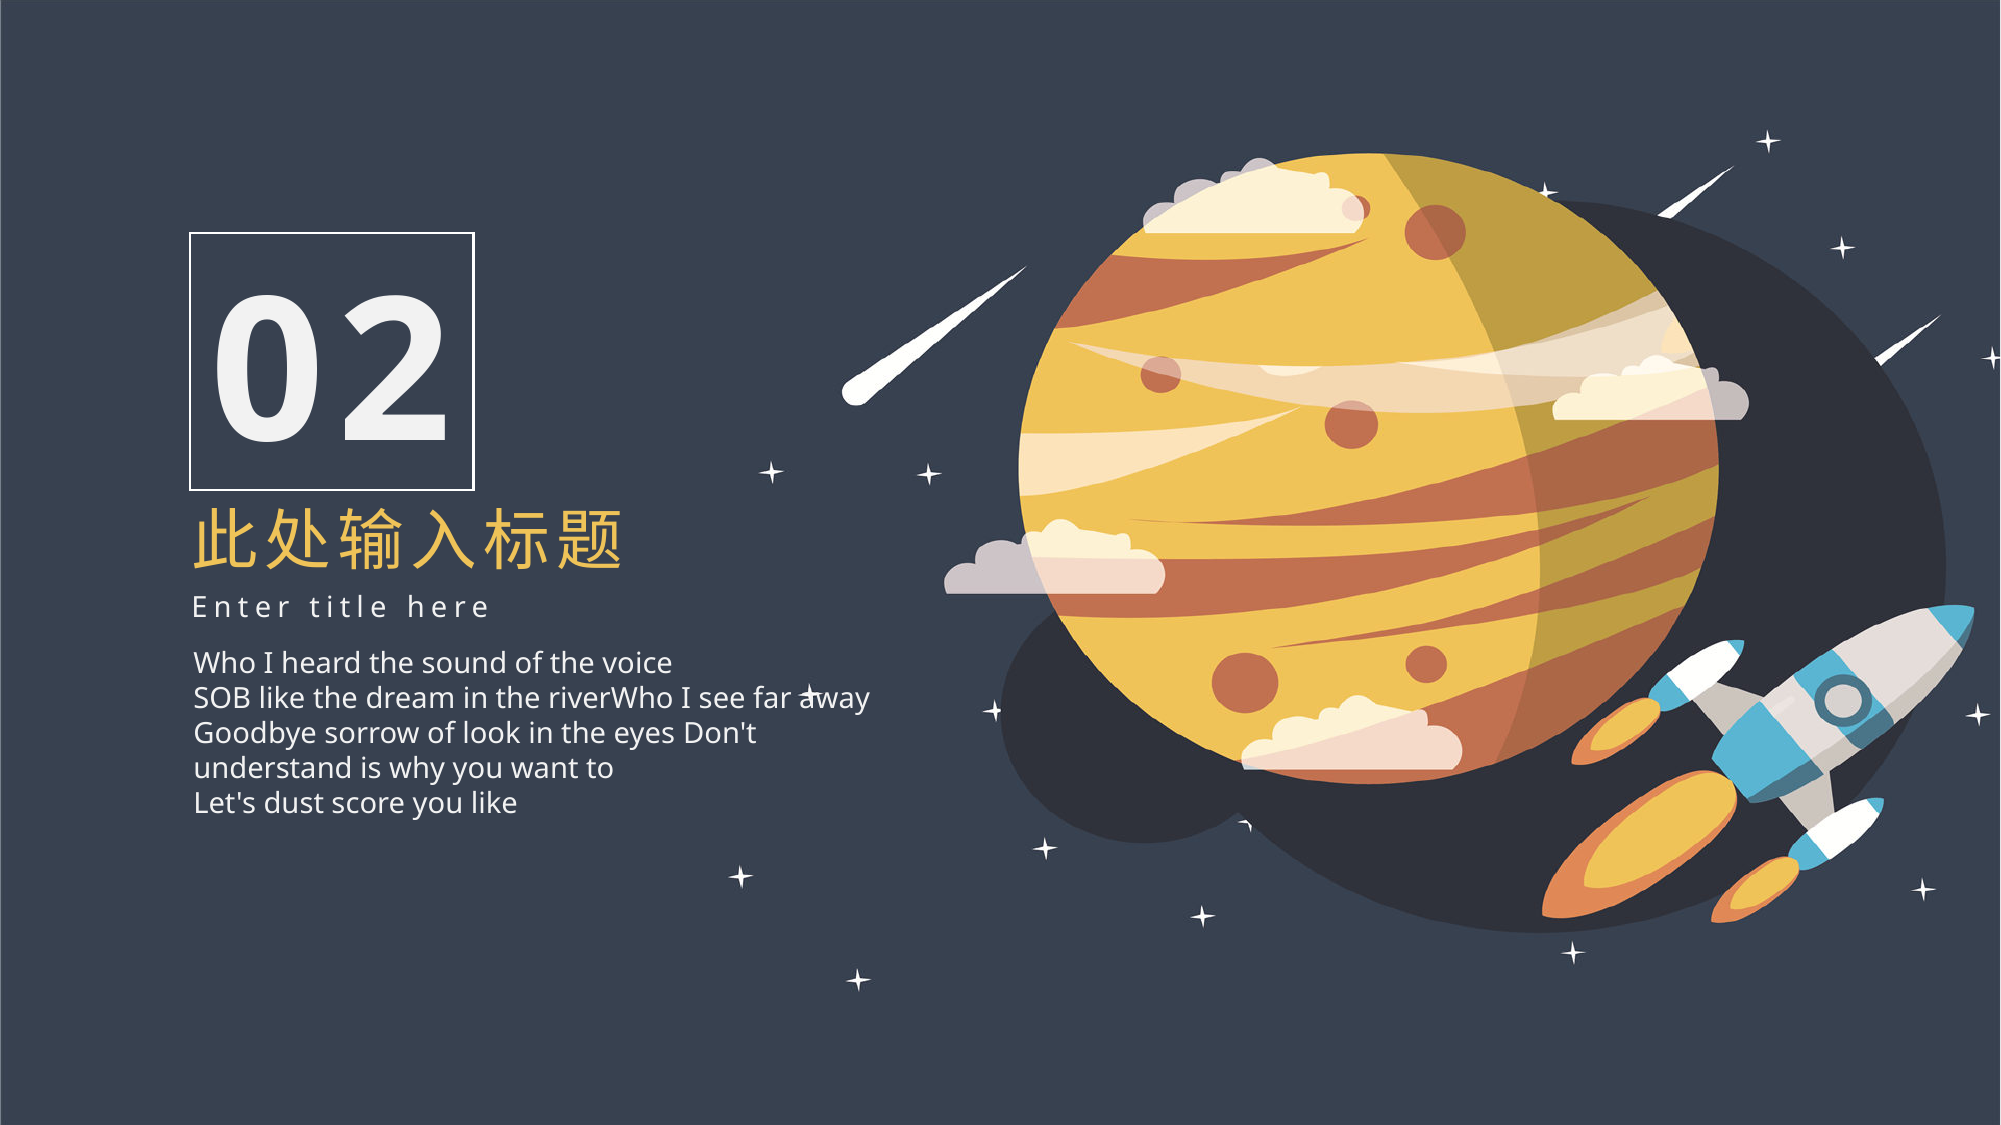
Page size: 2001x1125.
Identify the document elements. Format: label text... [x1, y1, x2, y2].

text_box Who I heard the sound of the voice SOB like the dream in the riverWho I see far away Goodbye sorrow of look in the eyes Don't understand is why you want to Let's dust score you like [178, 637, 921, 827]
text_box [176, 490, 700, 632]
picture [0, 0, 2001, 1125]
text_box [189, 232, 474, 491]
